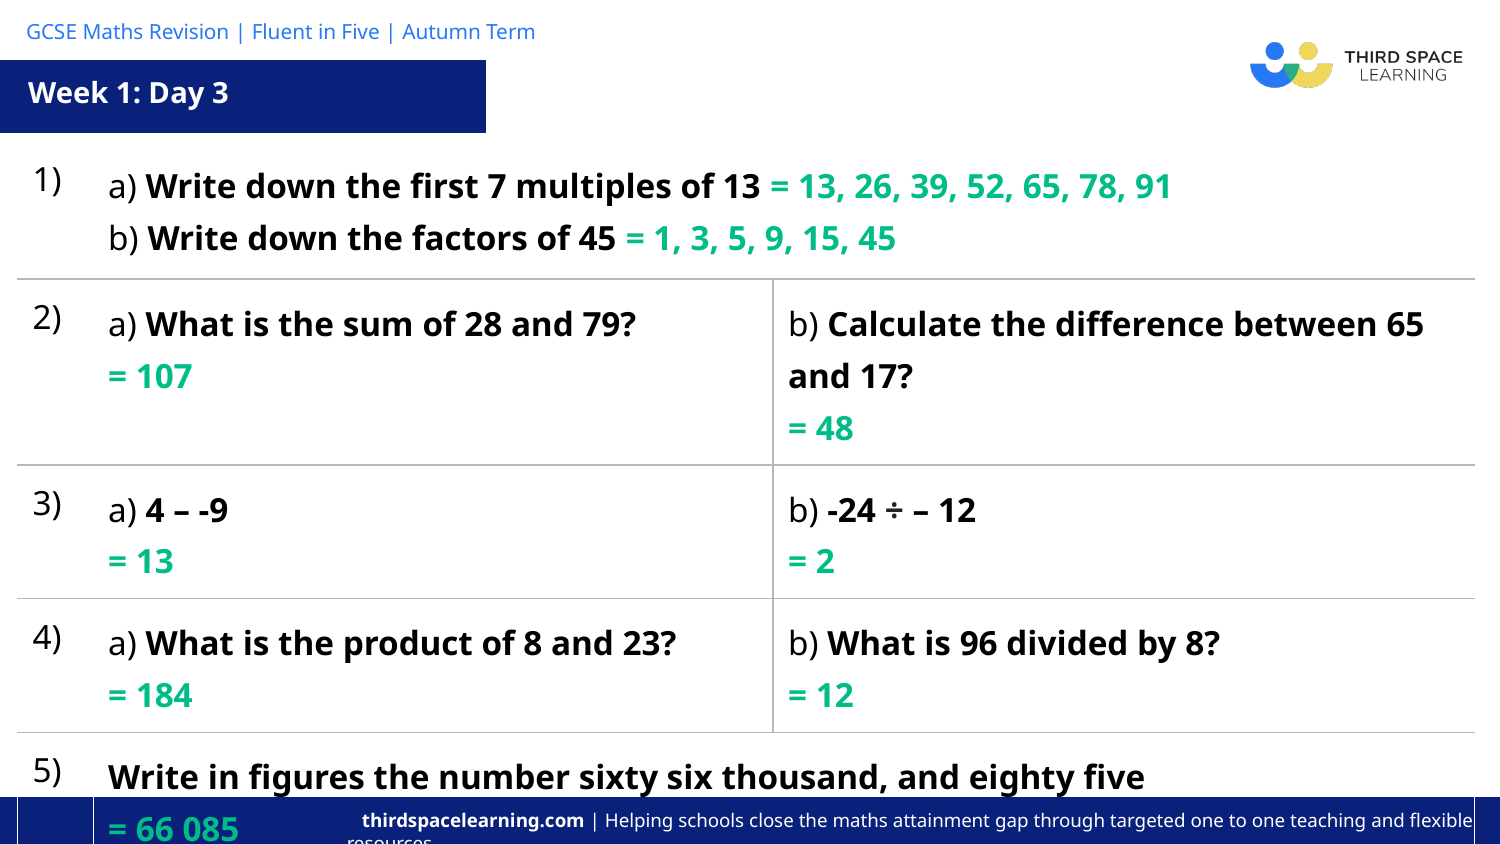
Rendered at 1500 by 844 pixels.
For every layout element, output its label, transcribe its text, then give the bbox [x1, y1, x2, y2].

picture [1250, 33, 1465, 99]
table_cell b) What is 96 divided by 8? = 12 [774, 599, 1474, 732]
table_cell 3) [18, 466, 93, 598]
table_header 1) [18, 142, 93, 278]
table_cell a) 4 – -9 = 13 [94, 466, 772, 598]
text_box Week 1: Day 3 [13, 59, 383, 125]
table_cell b) Calculate the difference between 65 and 17? = 48 [774, 280, 1474, 464]
table_cell 2) [18, 280, 93, 464]
table_cell 5) [18, 733, 93, 844]
table_cell Write in figures the number sixty six thousand, and eighty five = 66 085 [94, 733, 1474, 844]
table_cell 4) [18, 599, 93, 732]
table_cell a) What is the product of 8 and 23? = 184 [94, 599, 772, 732]
table_header a) Write down the first 7 multiples of 13 = 13, 26, 39, 52, 65, 78, 91 b) Write down the factors of 45 = 1, 3, 5, 9, 15, 45 [94, 142, 1474, 278]
table_cell b) -24 ÷ – 12 = 2 [774, 466, 1474, 598]
table_cell a) What is the sum of 28 and 79? = 107 [94, 280, 772, 464]
